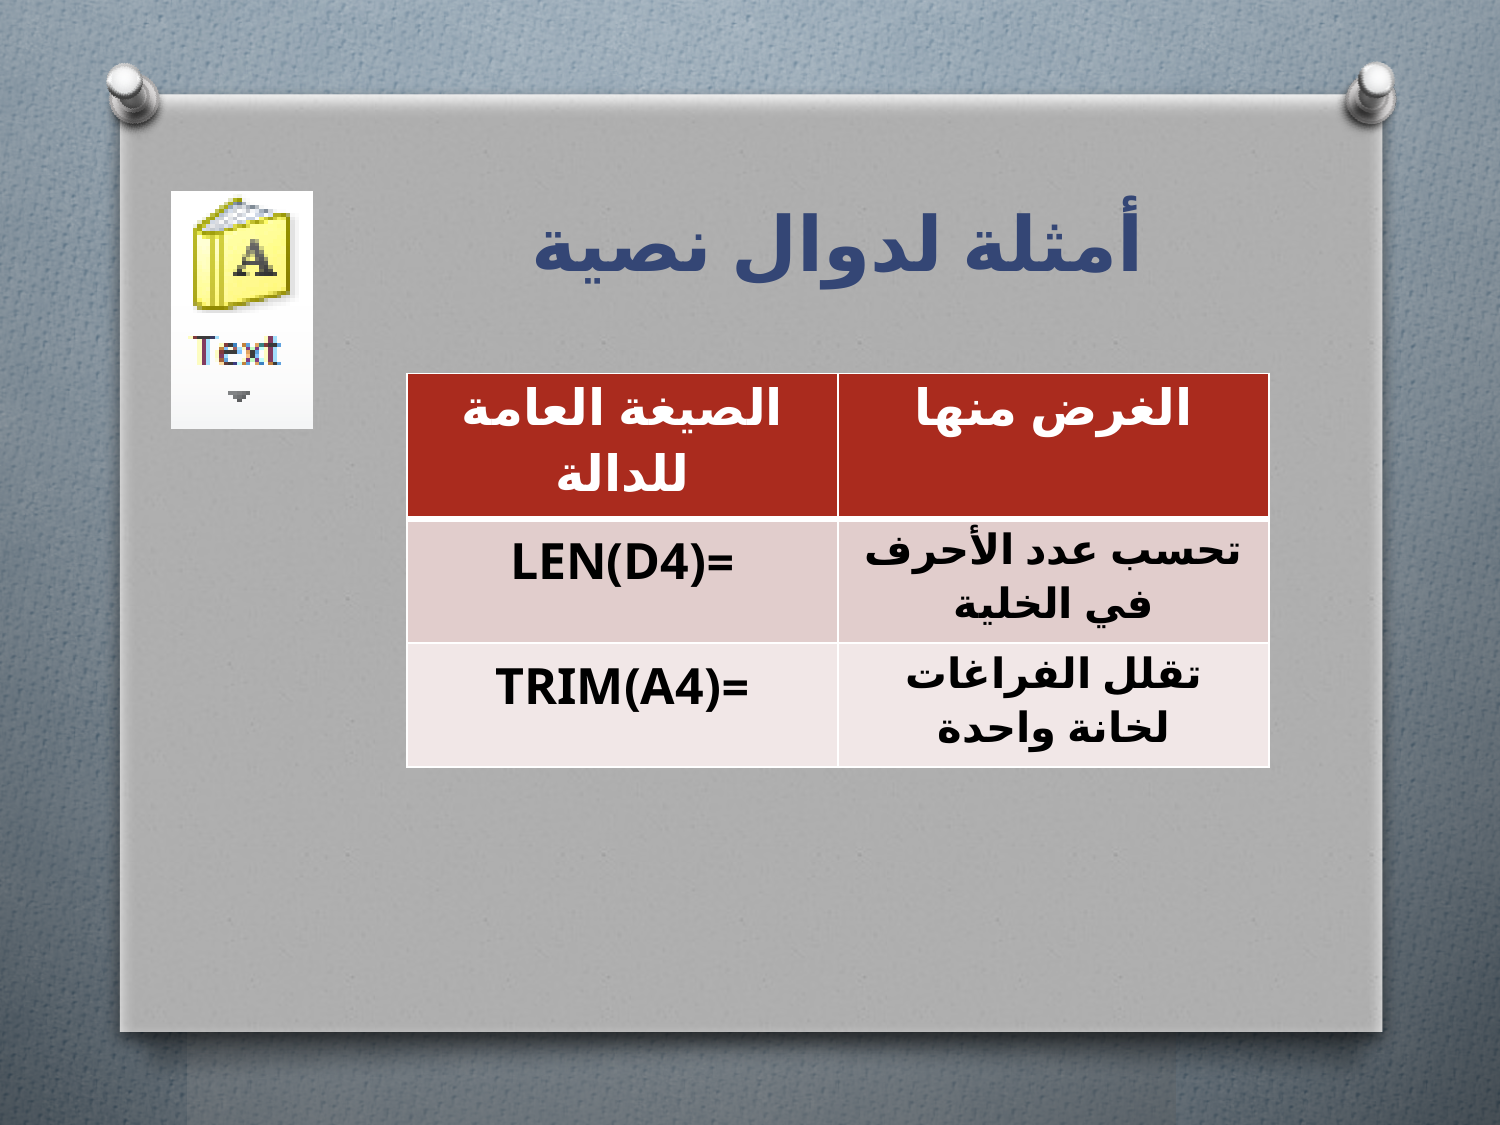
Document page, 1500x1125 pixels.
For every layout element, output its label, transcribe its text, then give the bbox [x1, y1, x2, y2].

table_cell =LEN(D4) [408, 522, 837, 642]
table_cell تقلل الفراغات لخانة واحدة [839, 644, 1268, 766]
picture [170, 191, 314, 429]
table_header الغرض منها [839, 374, 1268, 516]
table_cell =TRIM(A4) [408, 644, 837, 766]
table_cell تحسب عدد الأحرف في الخلية [839, 522, 1268, 642]
table_header الصيغة العامة للدالة [408, 374, 837, 516]
text_box أمثلة لدوال نصية [478, 143, 1198, 310]
picture [1317, 35, 1439, 156]
picture [75, 29, 198, 153]
